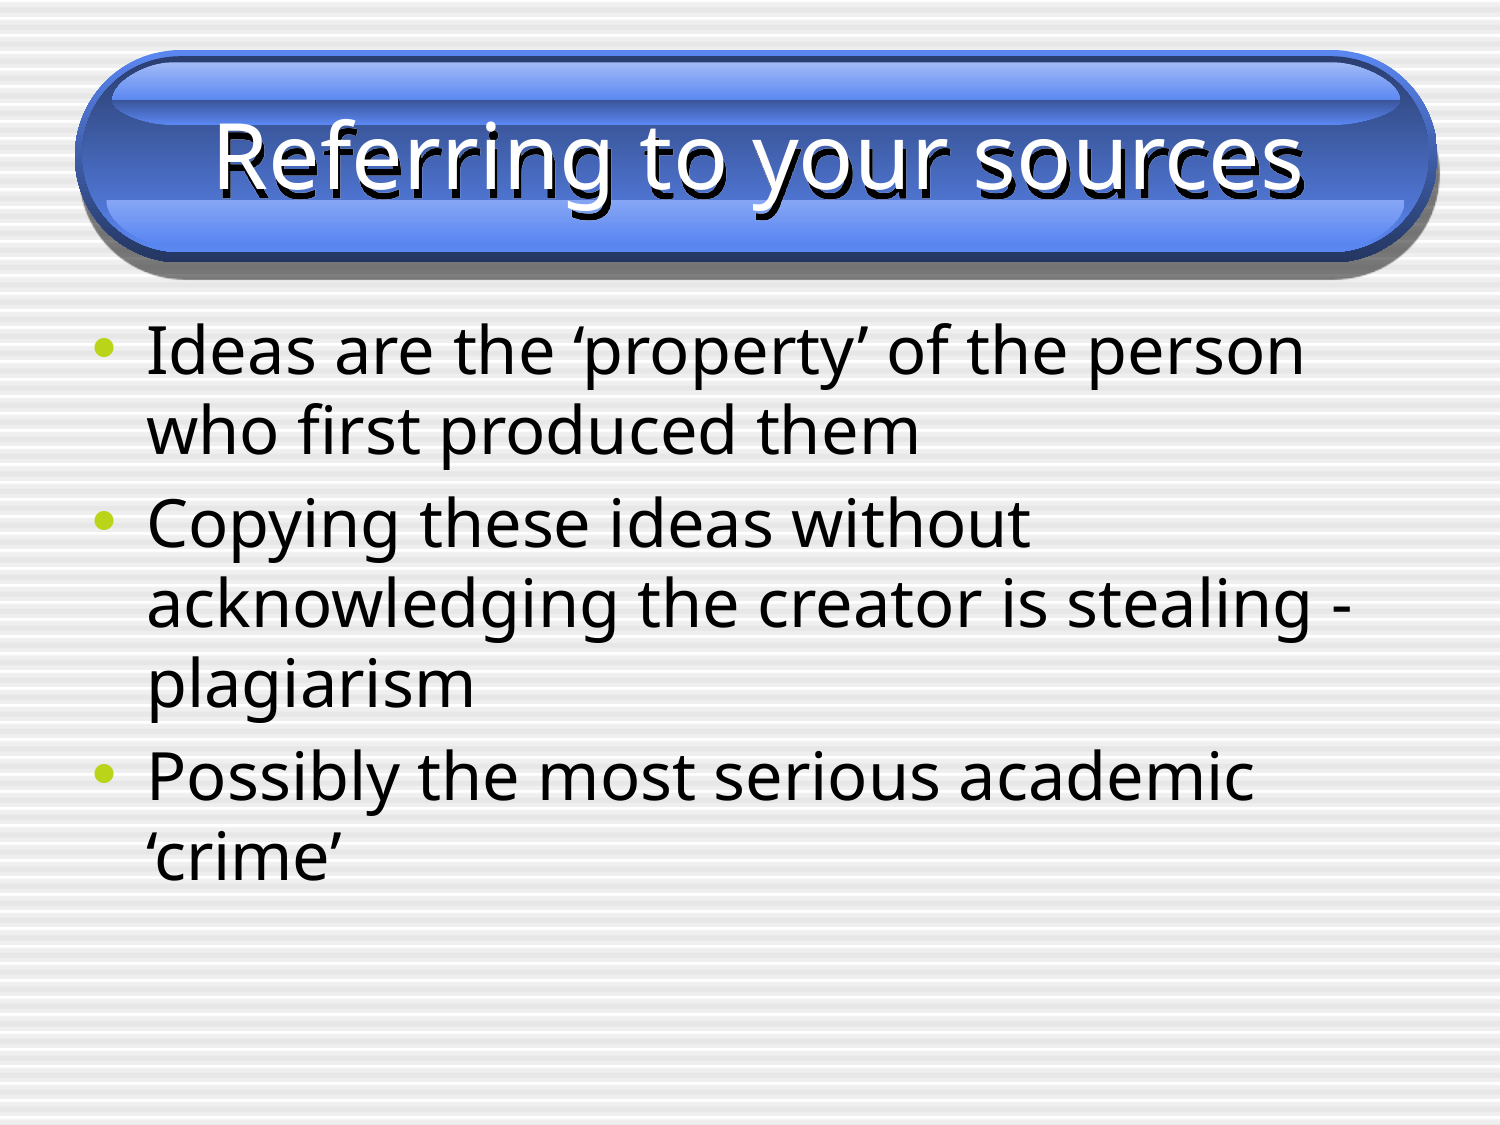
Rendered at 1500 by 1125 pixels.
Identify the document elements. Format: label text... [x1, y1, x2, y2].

picture [0, 0, 1500, 1125]
title Referring to your sources [129, 79, 1388, 226]
list Ideas are the ‘property’ of the person who first produced them Copying these ideas without acknowledging the creator is stealing - plagiarism Possibly the most serious academic ‘crime’ [74, 299, 1426, 1013]
